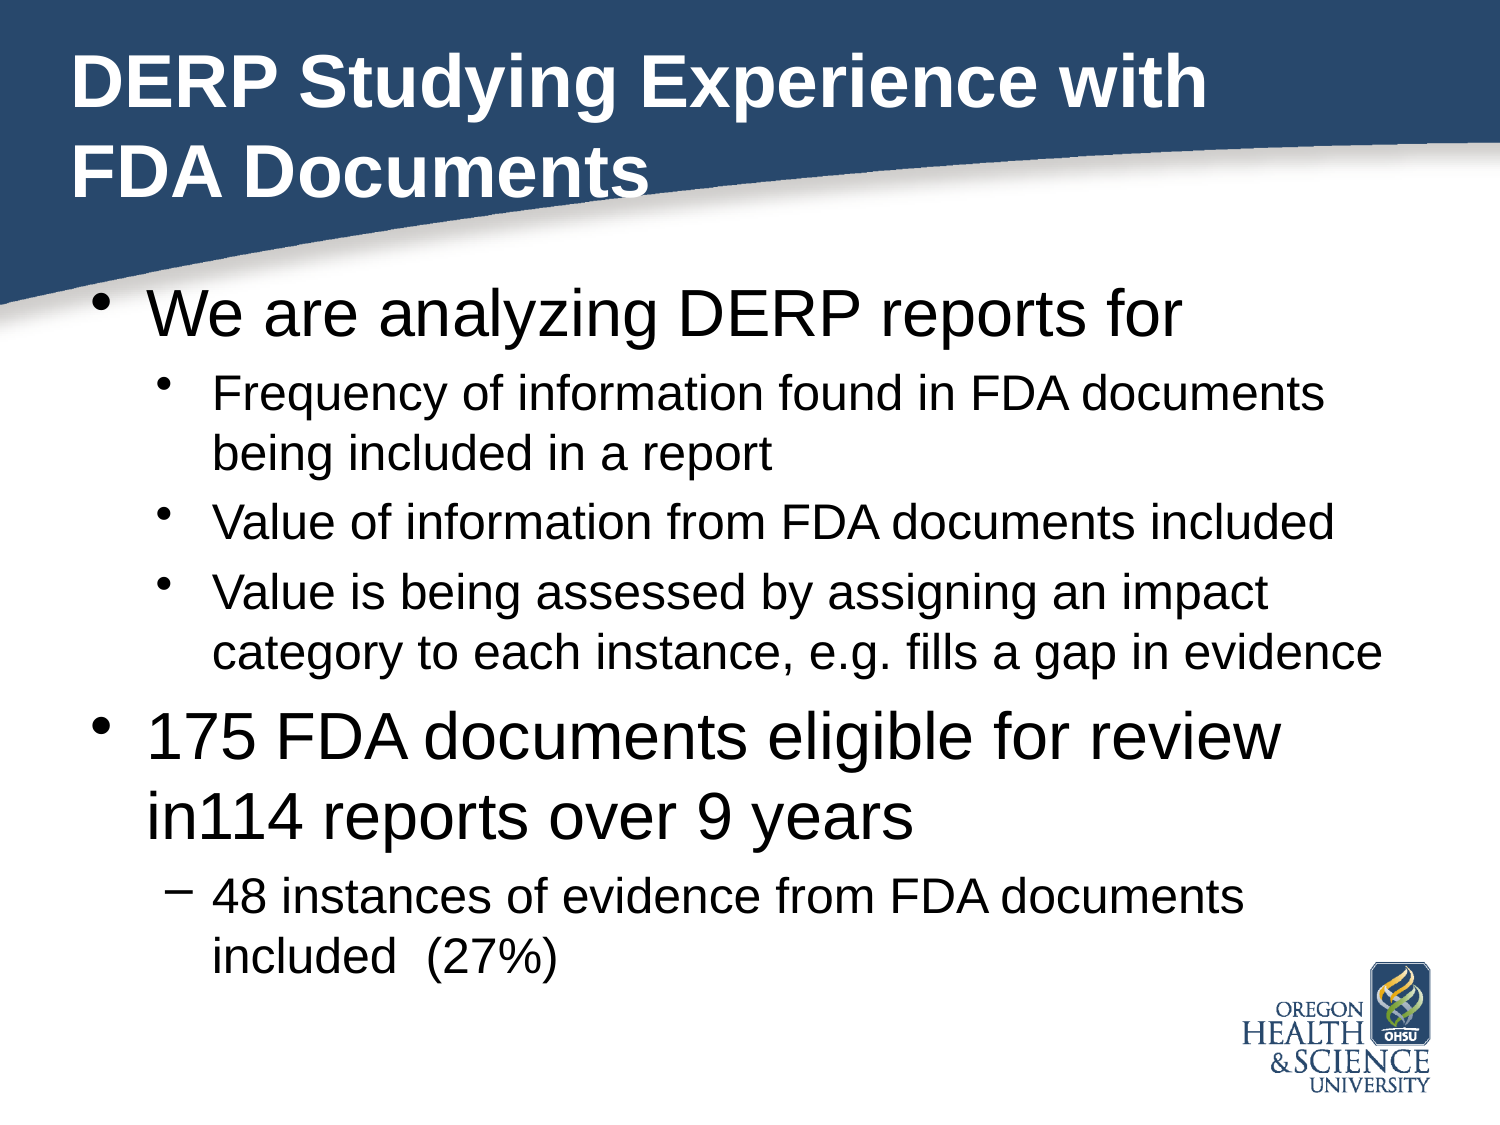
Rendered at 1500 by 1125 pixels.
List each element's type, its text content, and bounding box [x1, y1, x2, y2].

title DERP Studying Experience with FDA Documents [70, 24, 1421, 125]
picture [0, 0, 1500, 1125]
list We are analyzing DERP reports for Frequency of information found in FDA documents being included in a report Value of information from FDA documents included Value is being assessed by assigning an impact category to each instance, e.g. fills a gap in evidence 175 FDA documents eligible for review in114 reports over 9 years 48 instances of evidence from FDA documents included (27%) [75, 262, 1425, 968]
